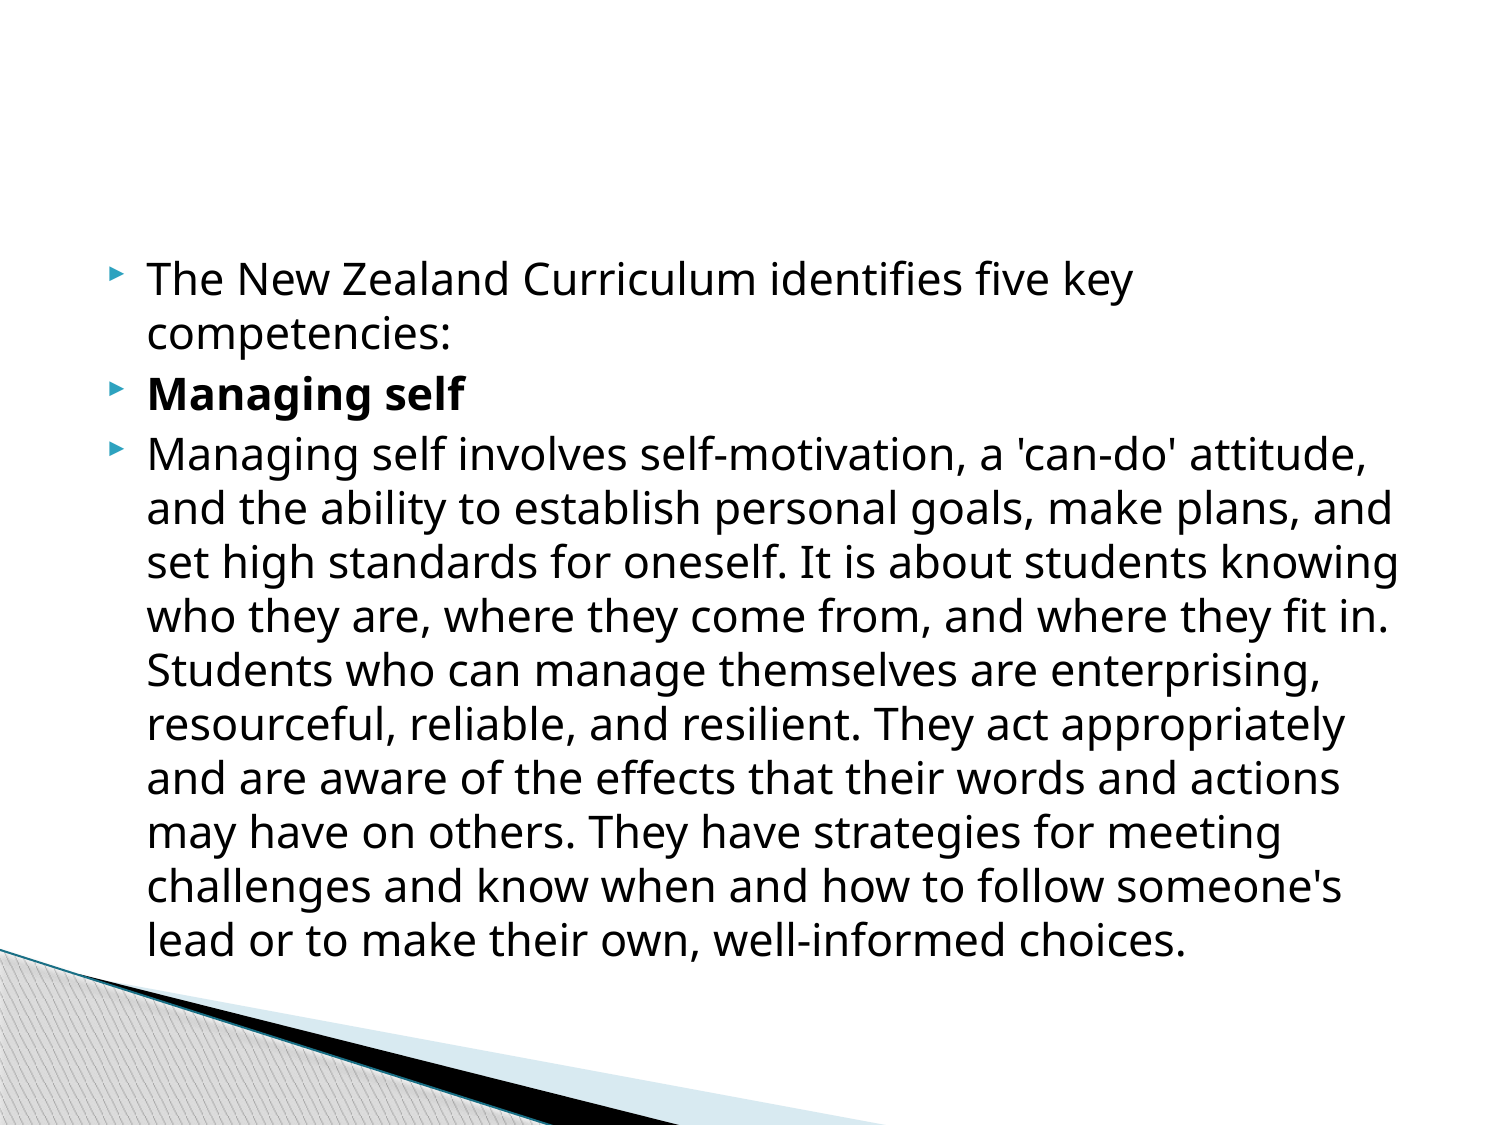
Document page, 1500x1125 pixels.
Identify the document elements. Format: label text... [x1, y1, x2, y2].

list The New Zealand Curriculum identifies five key competencies: Managing self Managing self involves self-motivation, a 'can-do' attitude, and the ability to establish personal goals, make plans, and set high standards for oneself. It is about students knowing who they are, where they come from, and where they fit in. Students who can manage themselves are enterprising, resourceful, reliable, and resilient. They act appropriately and are aware of the effects that their words and actions may have on others. They have strategies for meeting challenges and know when and how to follow someone's lead or to make their own, well-informed choices. [74, 242, 1426, 986]
